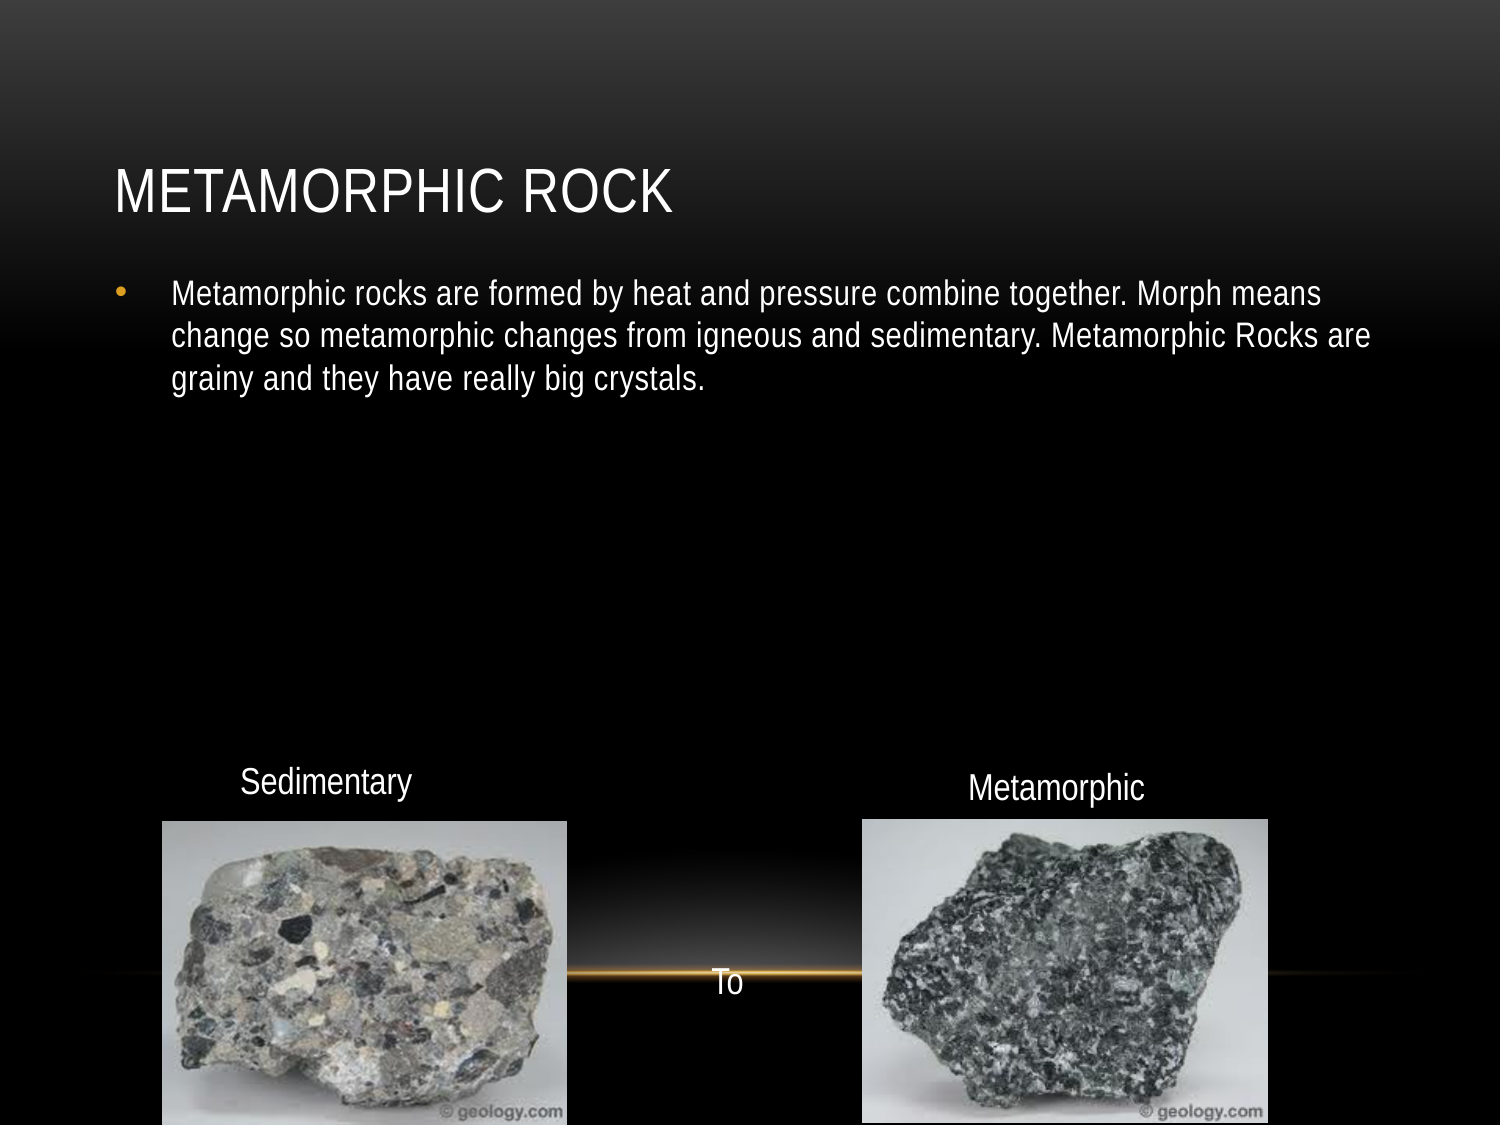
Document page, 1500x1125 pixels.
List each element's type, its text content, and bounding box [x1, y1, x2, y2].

picture [0, 0, 1500, 1125]
text_box Metamorphic [902, 755, 1228, 815]
title Metamorphic Rock [99, 45, 1400, 233]
text_box To [662, 949, 813, 1010]
list Metamorphic rocks are formed by heat and pressure combine together. Morph means change so metamorphic changes from igneous and sedimentary. Metamorphic Rocks are grainy and they have really big crystals. [99, 262, 1400, 938]
text_box Sedimentary [199, 749, 500, 810]
